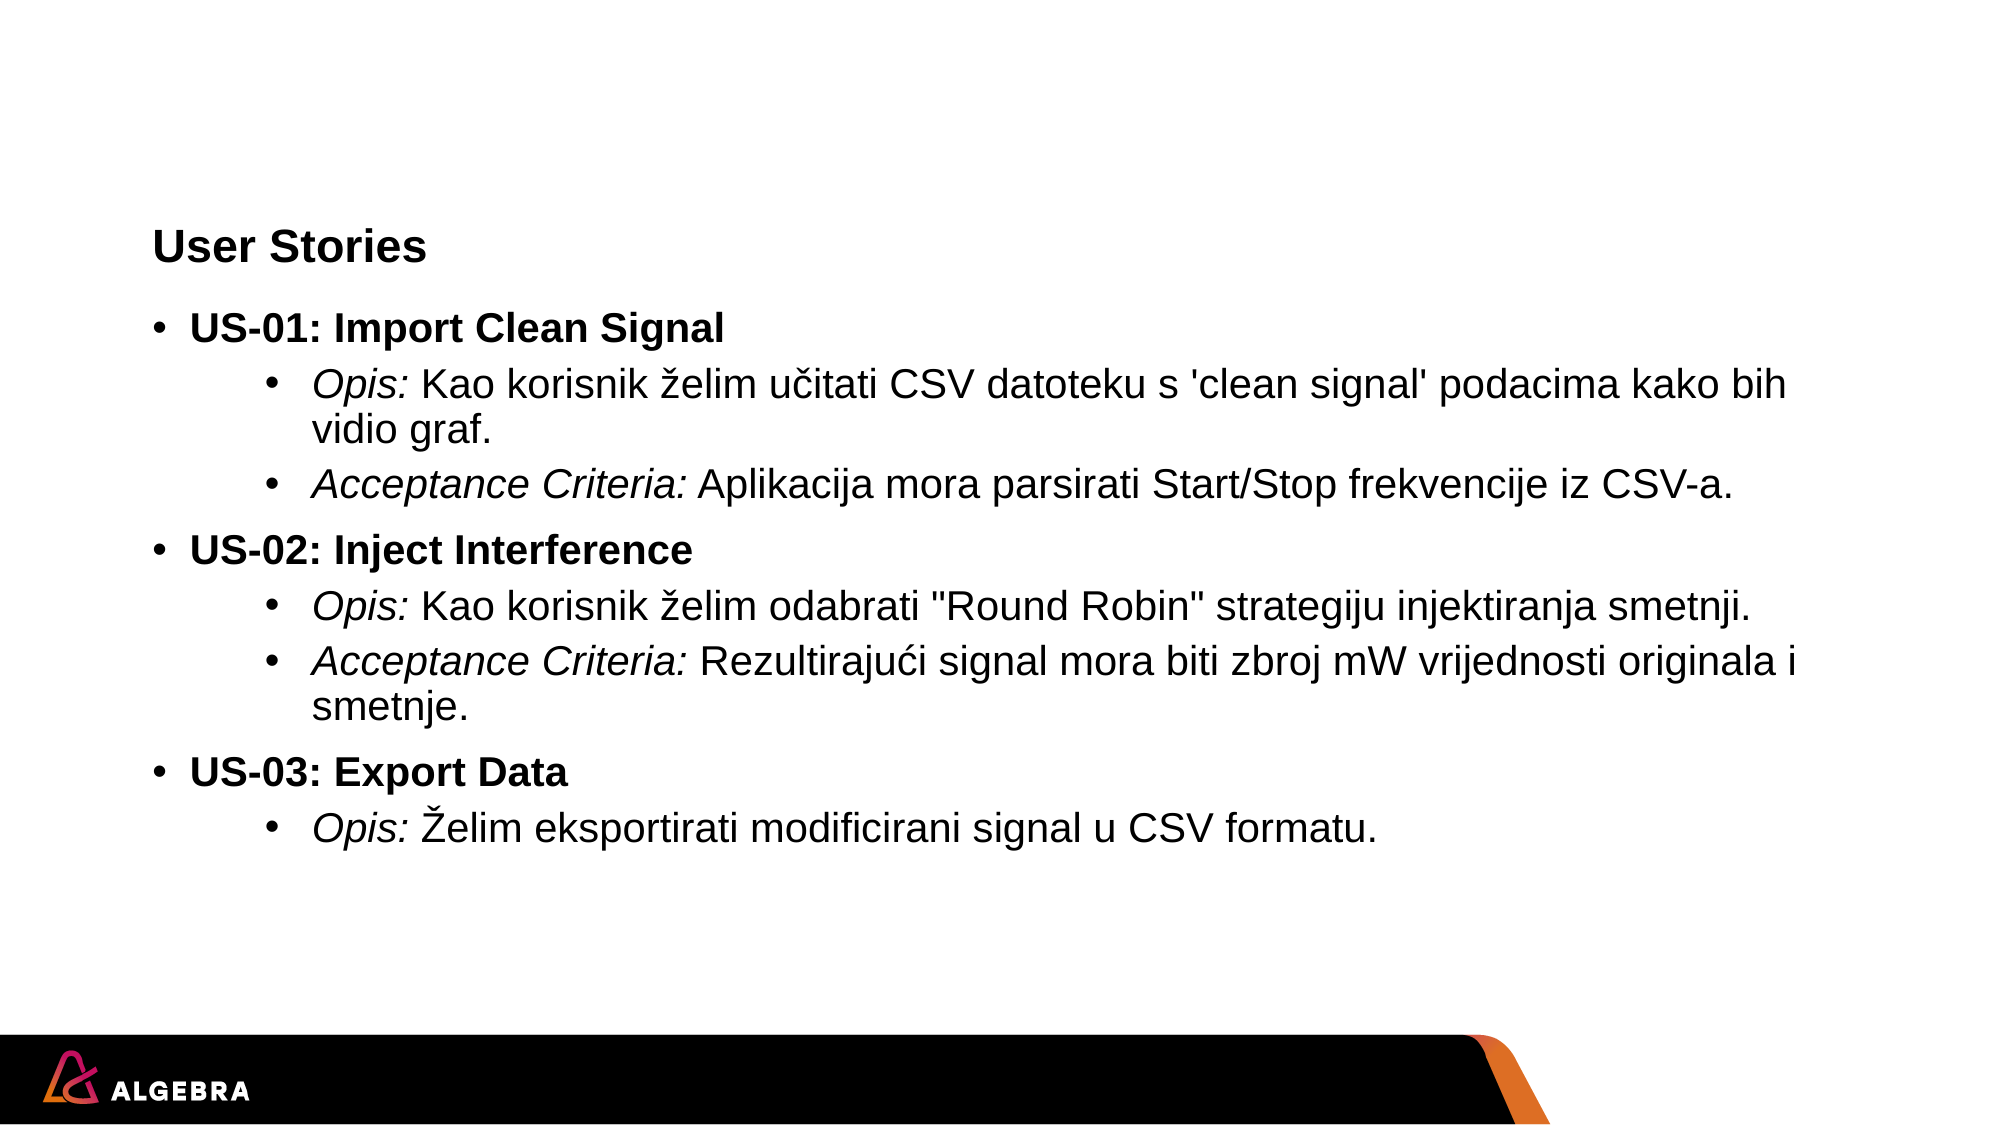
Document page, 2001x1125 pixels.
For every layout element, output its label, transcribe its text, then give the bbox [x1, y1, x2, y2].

picture [0, 1034, 1733, 1125]
list US-01: Import Clean Signal Opis: Kao korisnik želim učitati CSV datoteku s 'clean signal' podacima kako bih vidio graf. Acceptance Criteria: Aplikacija mora parsirati Start/Stop frekvencije iz CSV-a. US-02: Inject Interference Opis: Kao korisnik želim odabrati "Round Robin" strategiju injektiranja smetnji. Acceptance Criteria: Rezultirajući signal mora biti zbroj mW vrijednosti originala i smetnje. US-03: Export Data Opis: Želim eksportirati modificirani signal u CSV formatu. [137, 299, 1863, 1014]
title User Stories [137, 63, 1863, 281]
